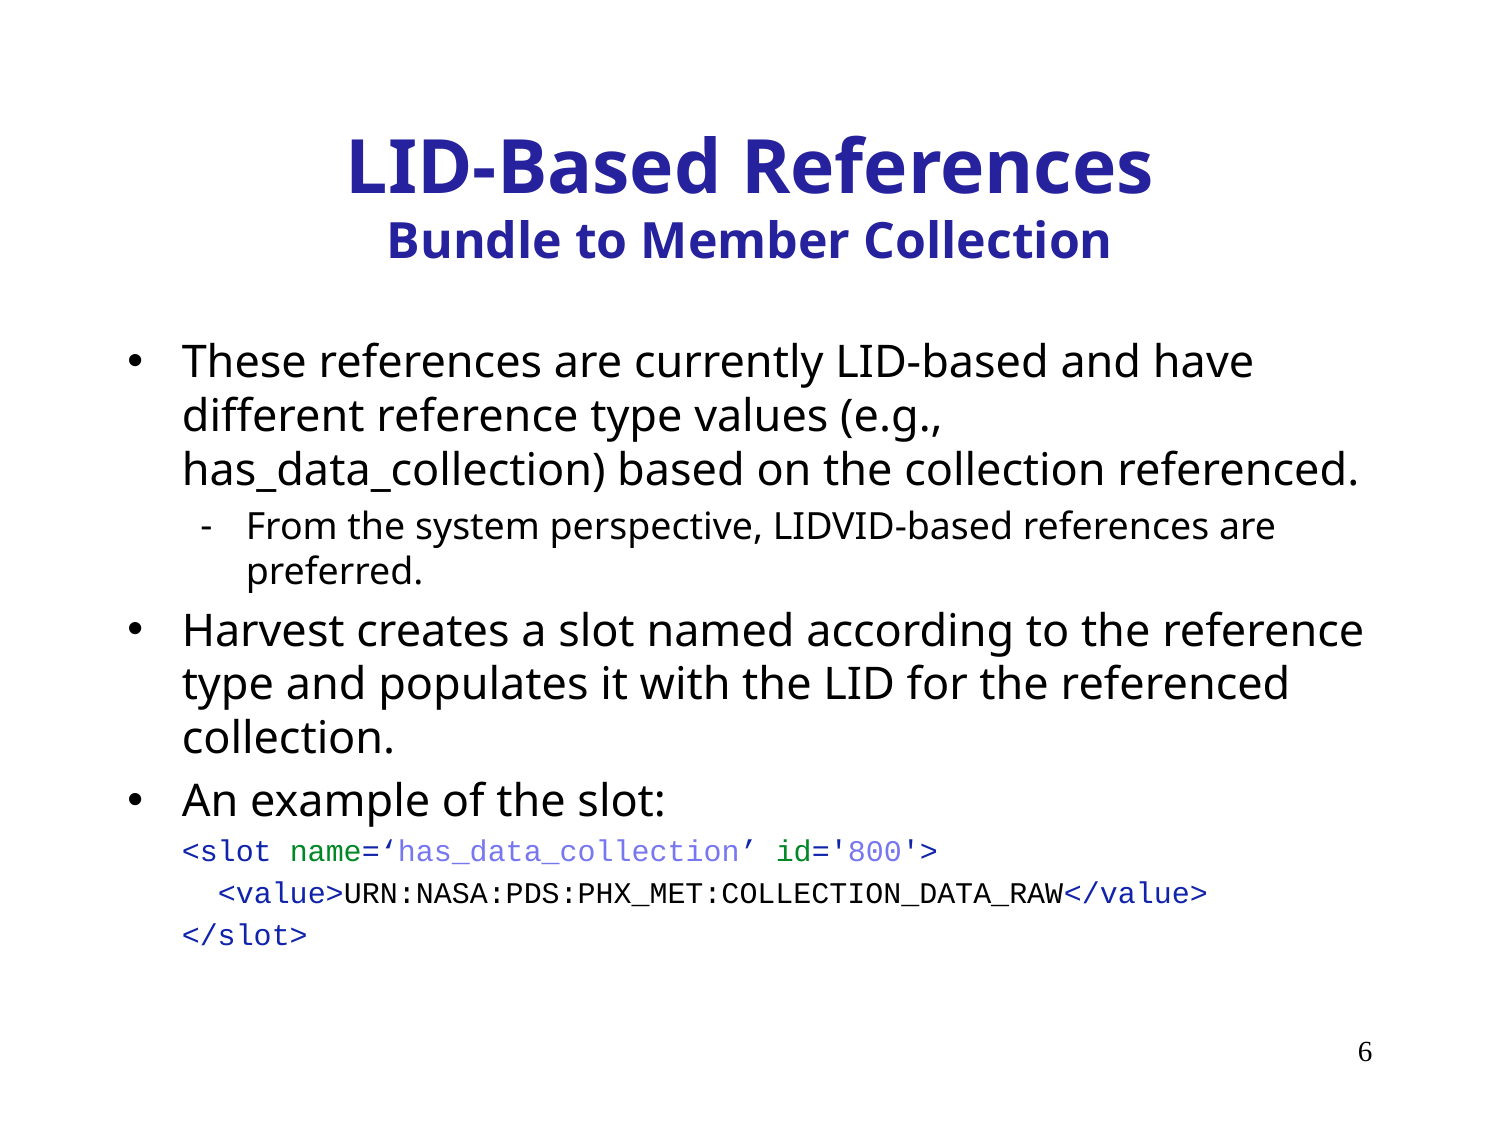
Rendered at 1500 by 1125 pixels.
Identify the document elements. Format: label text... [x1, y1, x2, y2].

slide_number 6 [1074, 1024, 1388, 1101]
title LID-Based References Bundle to Member Collection [112, 99, 1388, 288]
list These references are currently LID-based and have different reference type values (e.g., has_data_collection) based on the collection referenced. From the system perspective, LIDVID-based references are preferred. Harvest creates a slot named according to the reference type and populates it with the LID for the referenced collection. An example of the slot: <slot name=‘has_data_collection’ id='800'> <value>URN:NASA:PDS:PHX_MET:COLLECTION_DATA_RAW</value> </slot> [112, 324, 1388, 1001]
